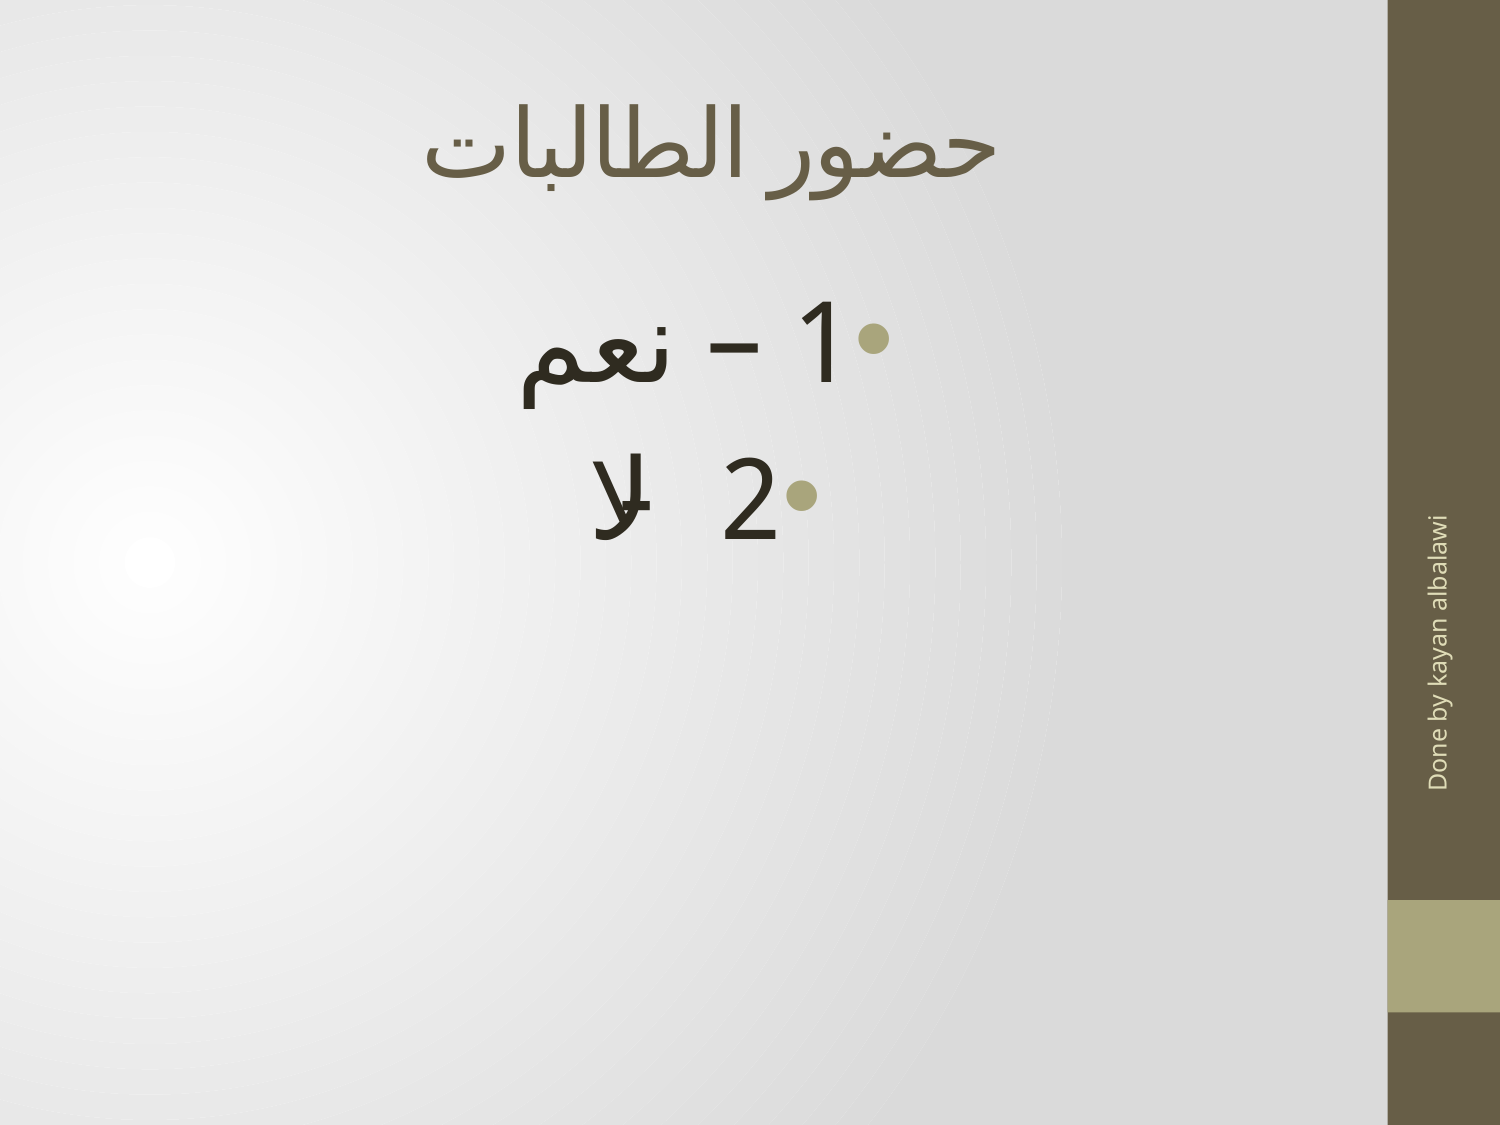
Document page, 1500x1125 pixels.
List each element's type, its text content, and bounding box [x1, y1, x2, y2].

list 1 – نعم 2- لا [75, 262, 1325, 1050]
footer Done by kayan albalawi [1408, 500, 1469, 889]
title حضور الطالبات [75, 45, 1325, 233]
